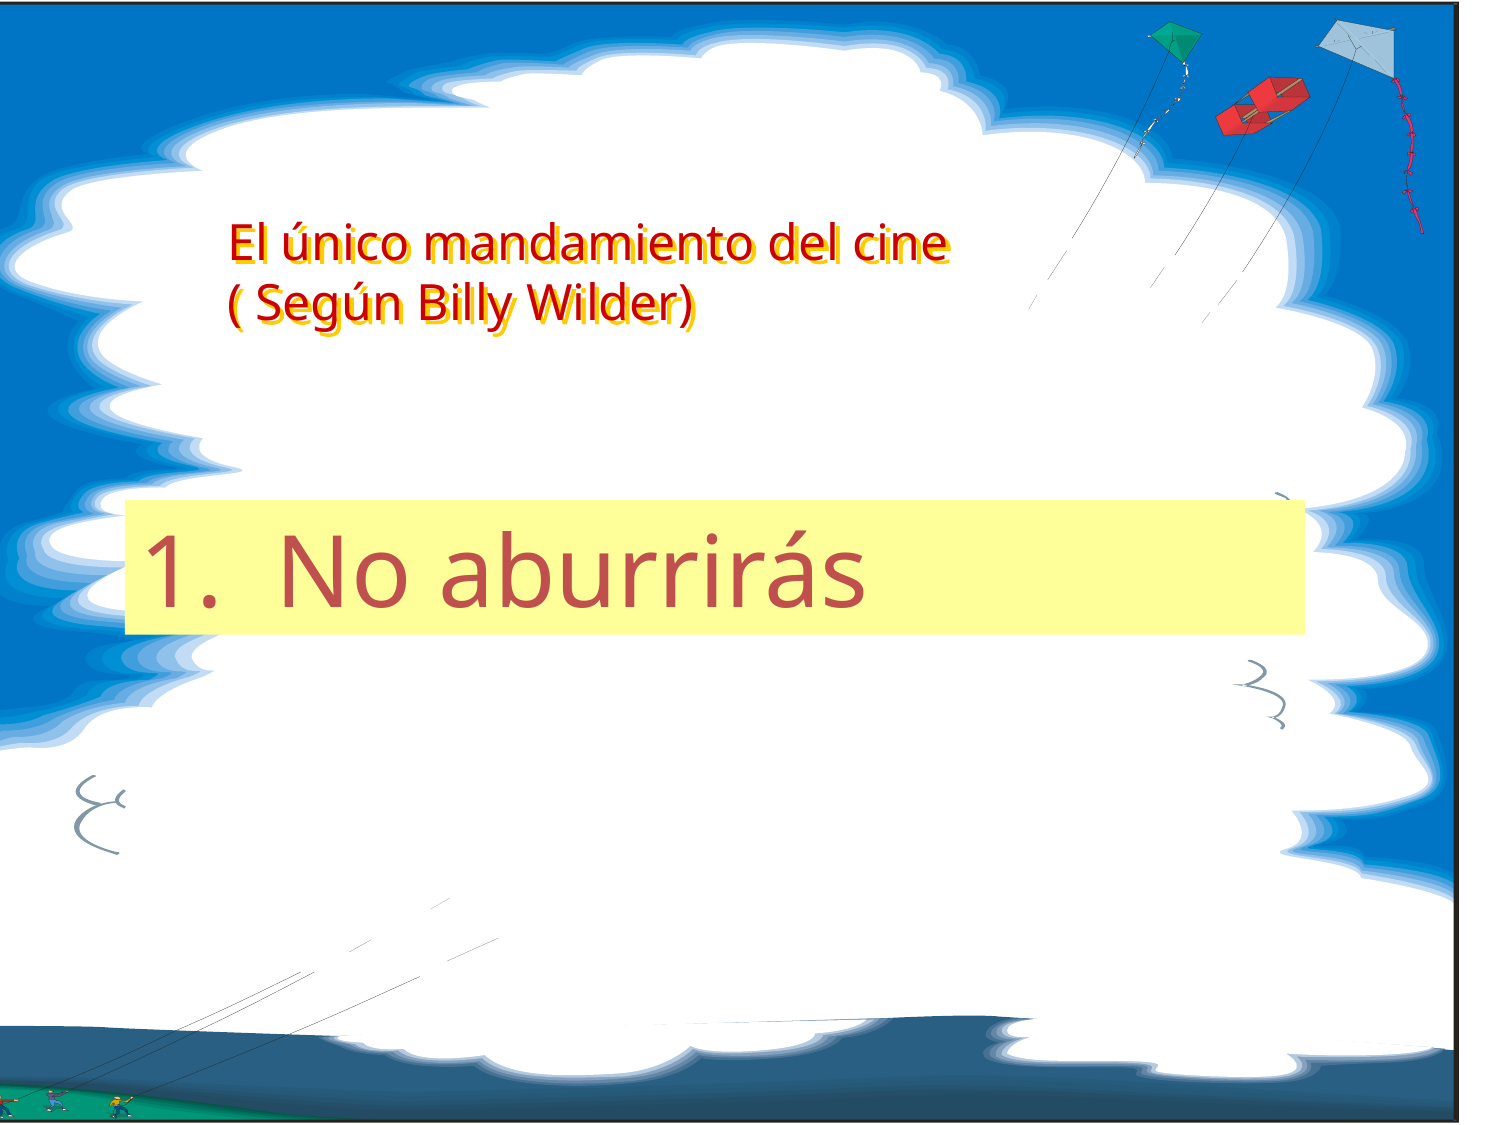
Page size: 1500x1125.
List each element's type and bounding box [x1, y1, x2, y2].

text_box [0, 0, 1463, 1125]
